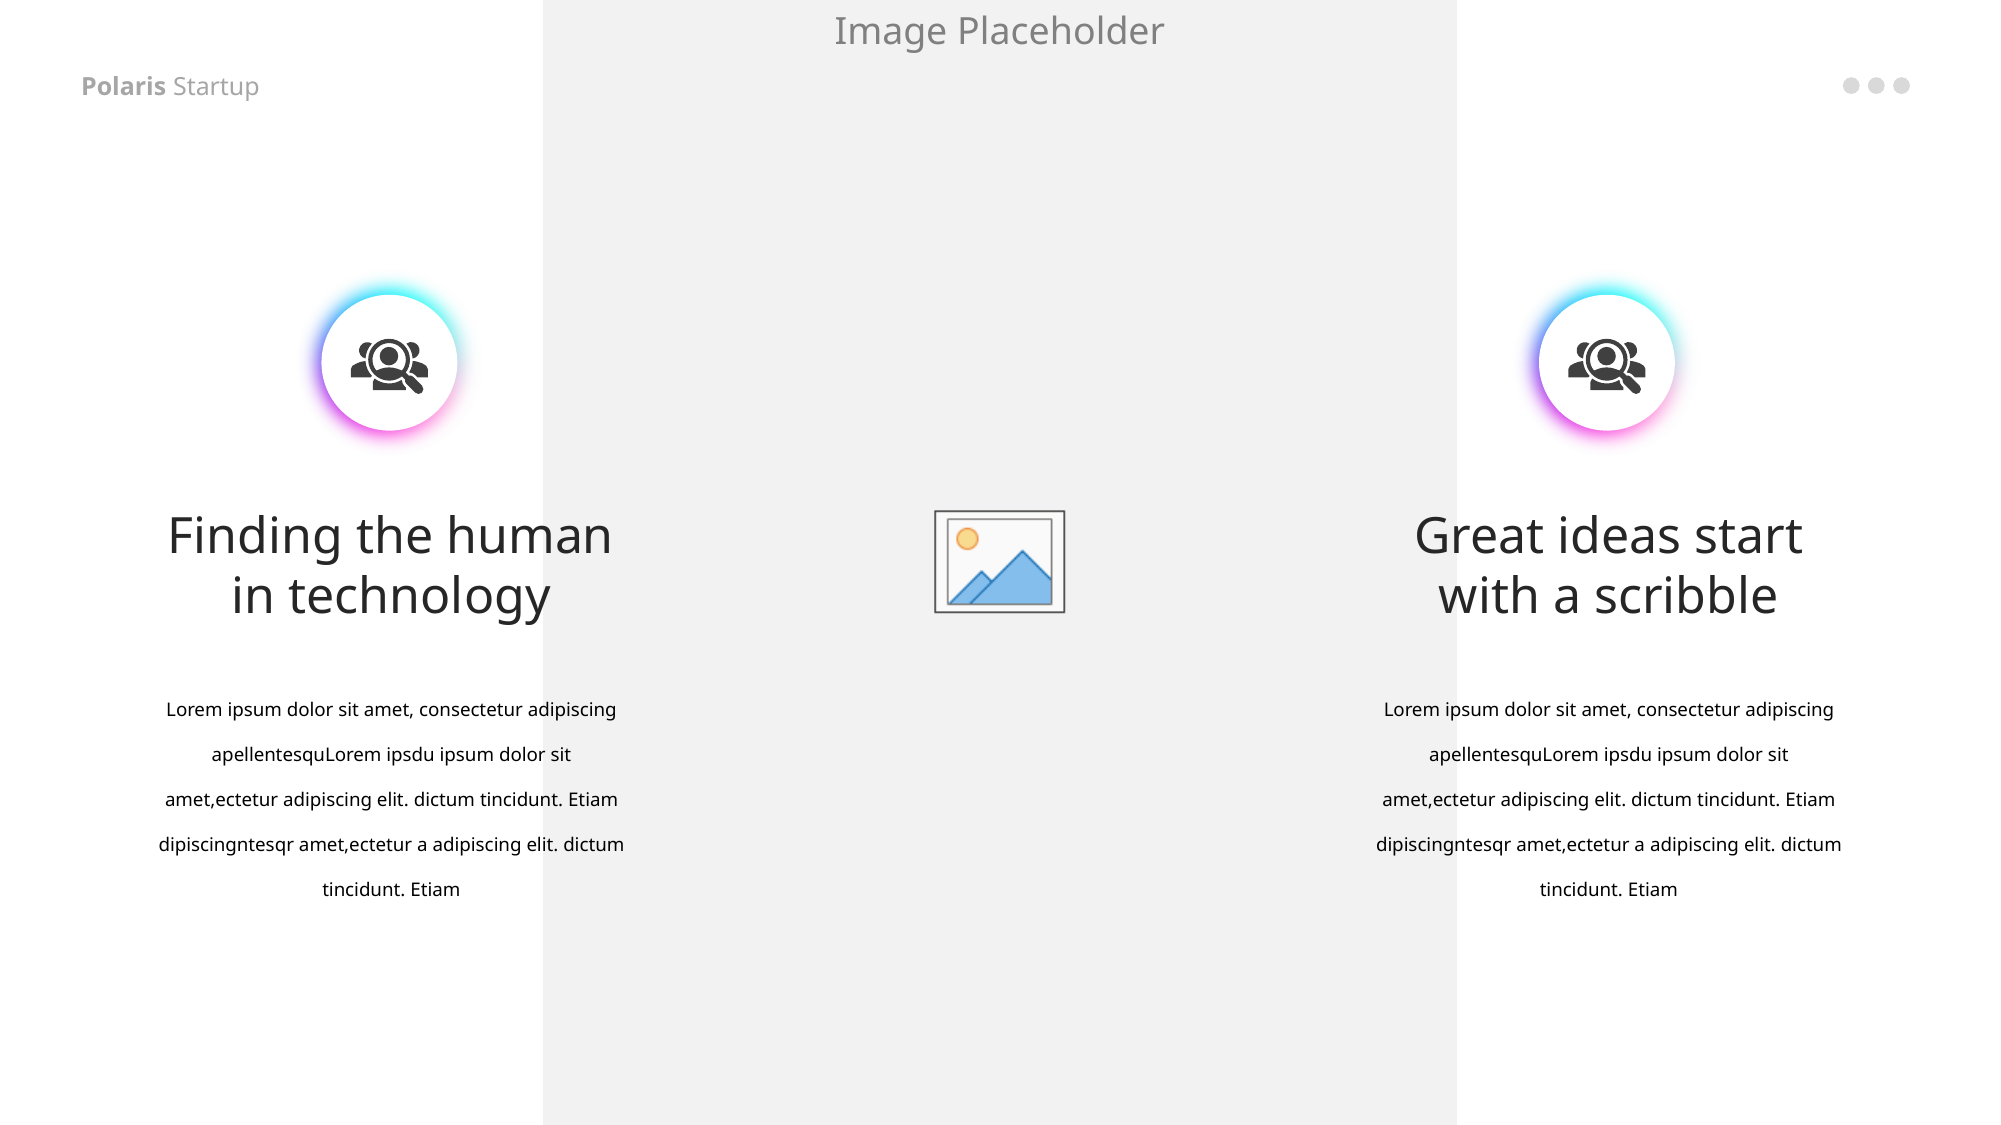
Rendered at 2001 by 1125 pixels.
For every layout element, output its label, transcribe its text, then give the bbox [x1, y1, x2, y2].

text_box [1509, 265, 1704, 460]
text_box Lorem ipsum dolor sit amet, consectetur adipiscing apellentesquLorem ipsdu ipsum dolor sit amet,ectetur adipiscing elit. dictum tincidunt. Etiam dipiscingntesqr amet,ectetur a adipiscing elit. dictum tincidunt. Etiam [138, 668, 542, 908]
text_box Great ideas start with a scribble [1457, 495, 1862, 631]
text_box Polaris Startup [66, 62, 328, 108]
text_box Lorem ipsum dolor sit amet, consectetur adipiscing apellentesquLorem ipsdu ipsum dolor sit amet,ectetur adipiscing elit. dictum tincidunt. Etiam dipiscingntesqr amet,ectetur a adipiscing elit. dictum tincidunt. Etiam [1457, 668, 1862, 908]
text_box Finding the human in technology [138, 495, 542, 631]
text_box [292, 265, 487, 460]
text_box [1842, 77, 1910, 94]
picture [542, 0, 1457, 1125]
